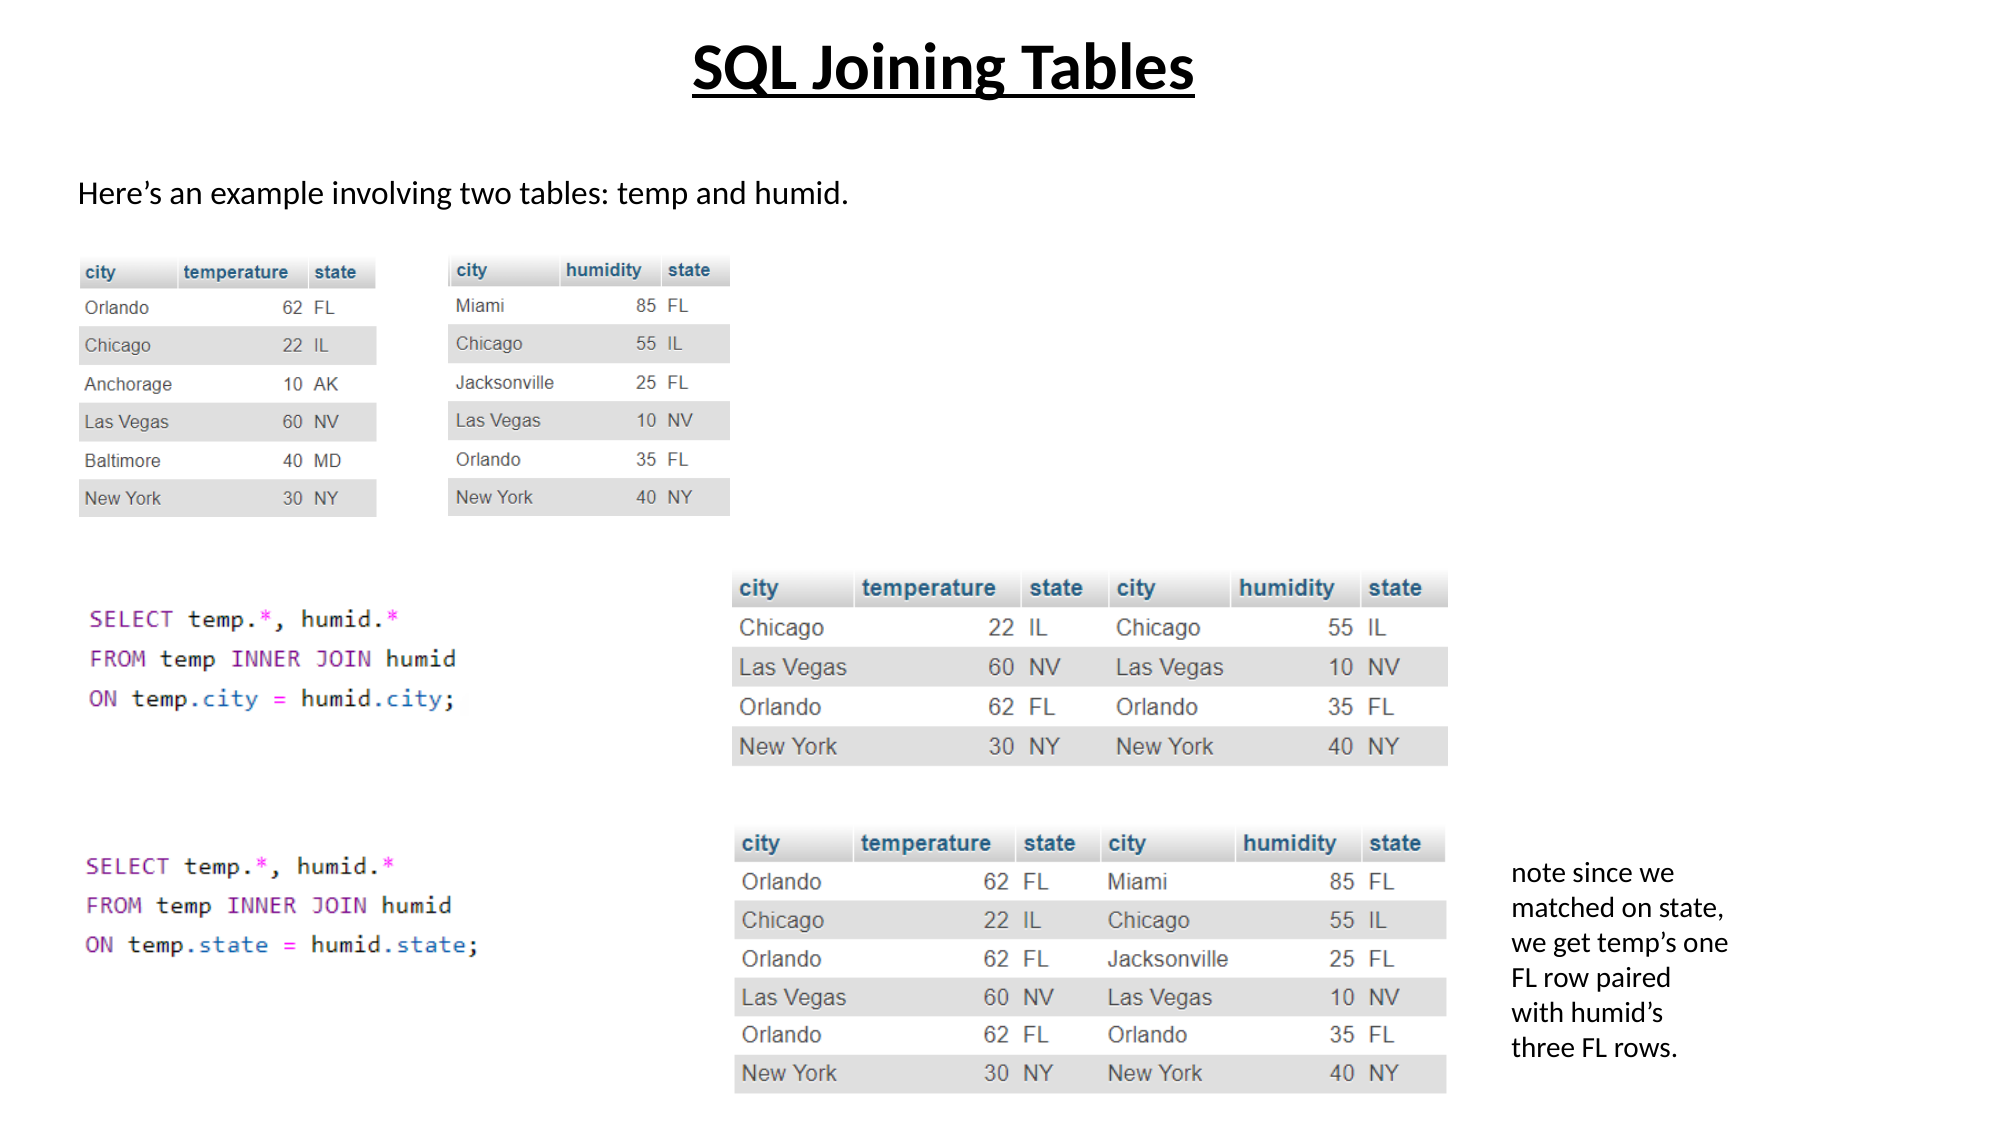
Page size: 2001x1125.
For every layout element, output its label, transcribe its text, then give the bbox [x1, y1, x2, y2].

picture [82, 597, 469, 716]
picture [79, 253, 381, 517]
picture [732, 818, 1448, 1095]
picture [82, 846, 488, 966]
text_box SQL Joining Tables [677, 15, 1211, 111]
picture [732, 562, 1448, 769]
text_box note since we matched on state, we get temp’s one FL row paired with humid’s three FL rows. [1496, 846, 1744, 1071]
picture [448, 254, 730, 516]
text_box Here’s an example involving two tables: temp and humid. [63, 164, 1402, 220]
